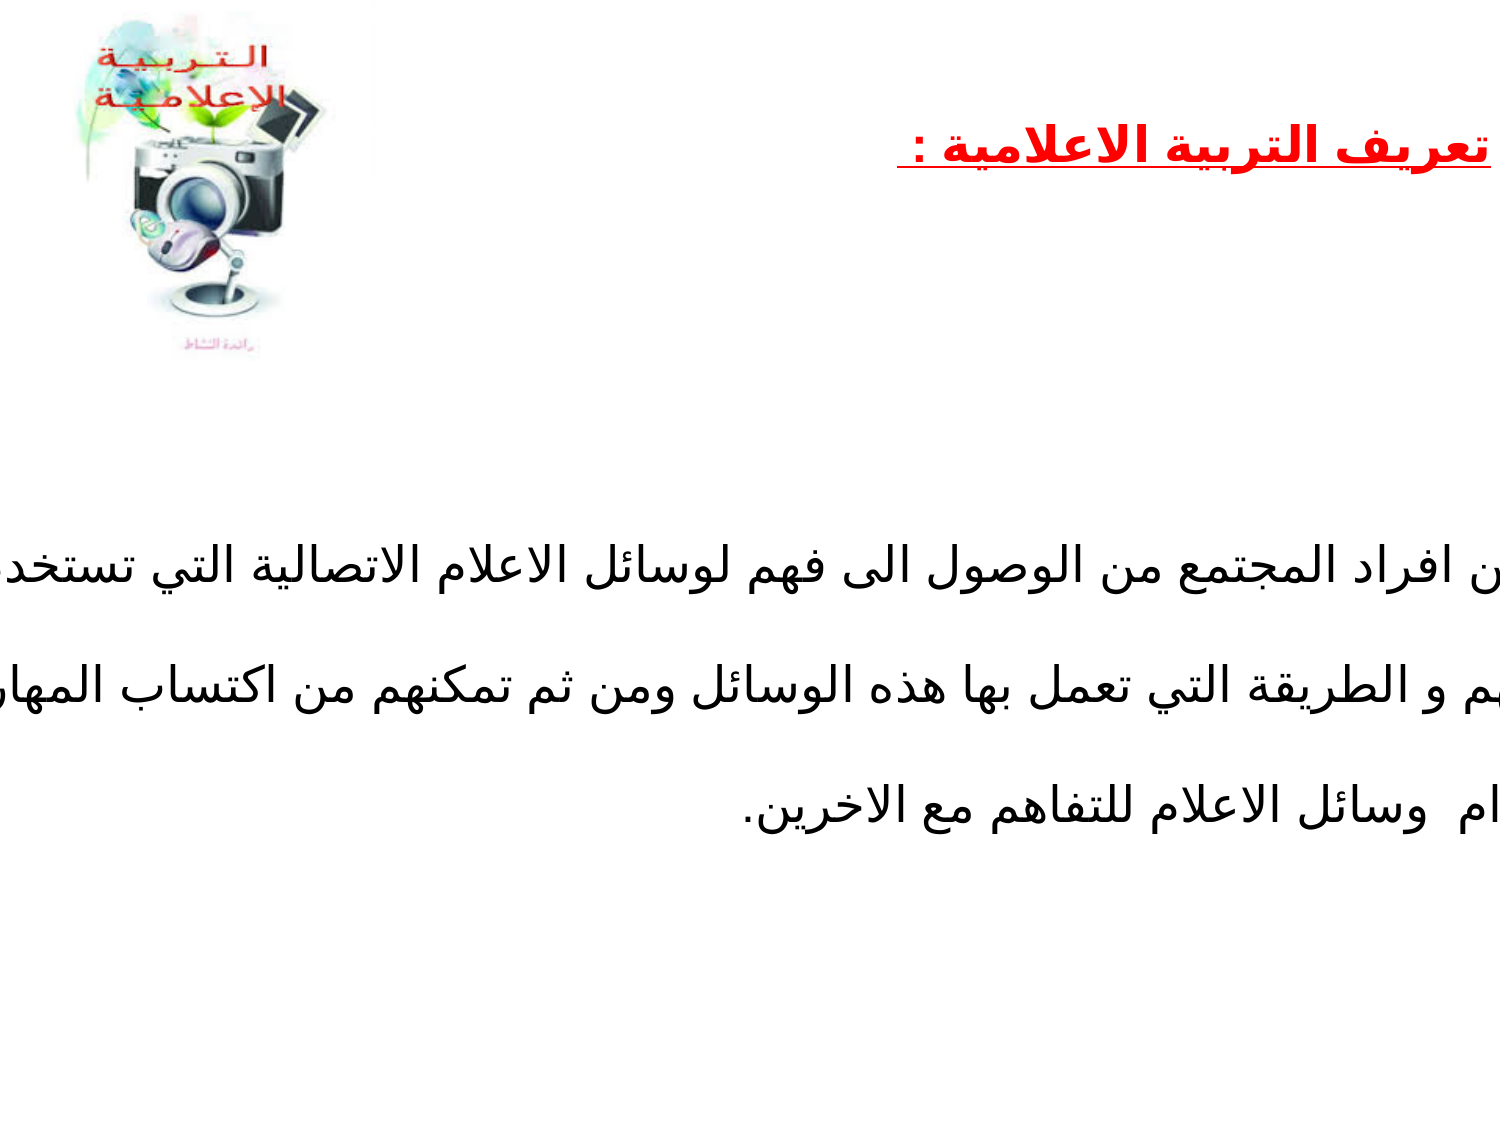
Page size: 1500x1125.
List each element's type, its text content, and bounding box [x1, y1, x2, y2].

text_box تمكين افراد المجتمع من الوصول الى فهم لوسائل الاعلام الاتصالية التي تستخدم في مجتمعهم و الطريقة التي تعمل بها هذه الوسائل ومن ثم تمكنهم من اكتساب المهارات في استخدام وسائل الاعلام للتفاهم مع الاخرين. [0, 479, 1500, 840]
picture [34, 0, 376, 362]
text_box تعريف التربية الاعلامية : [882, 105, 1500, 181]
